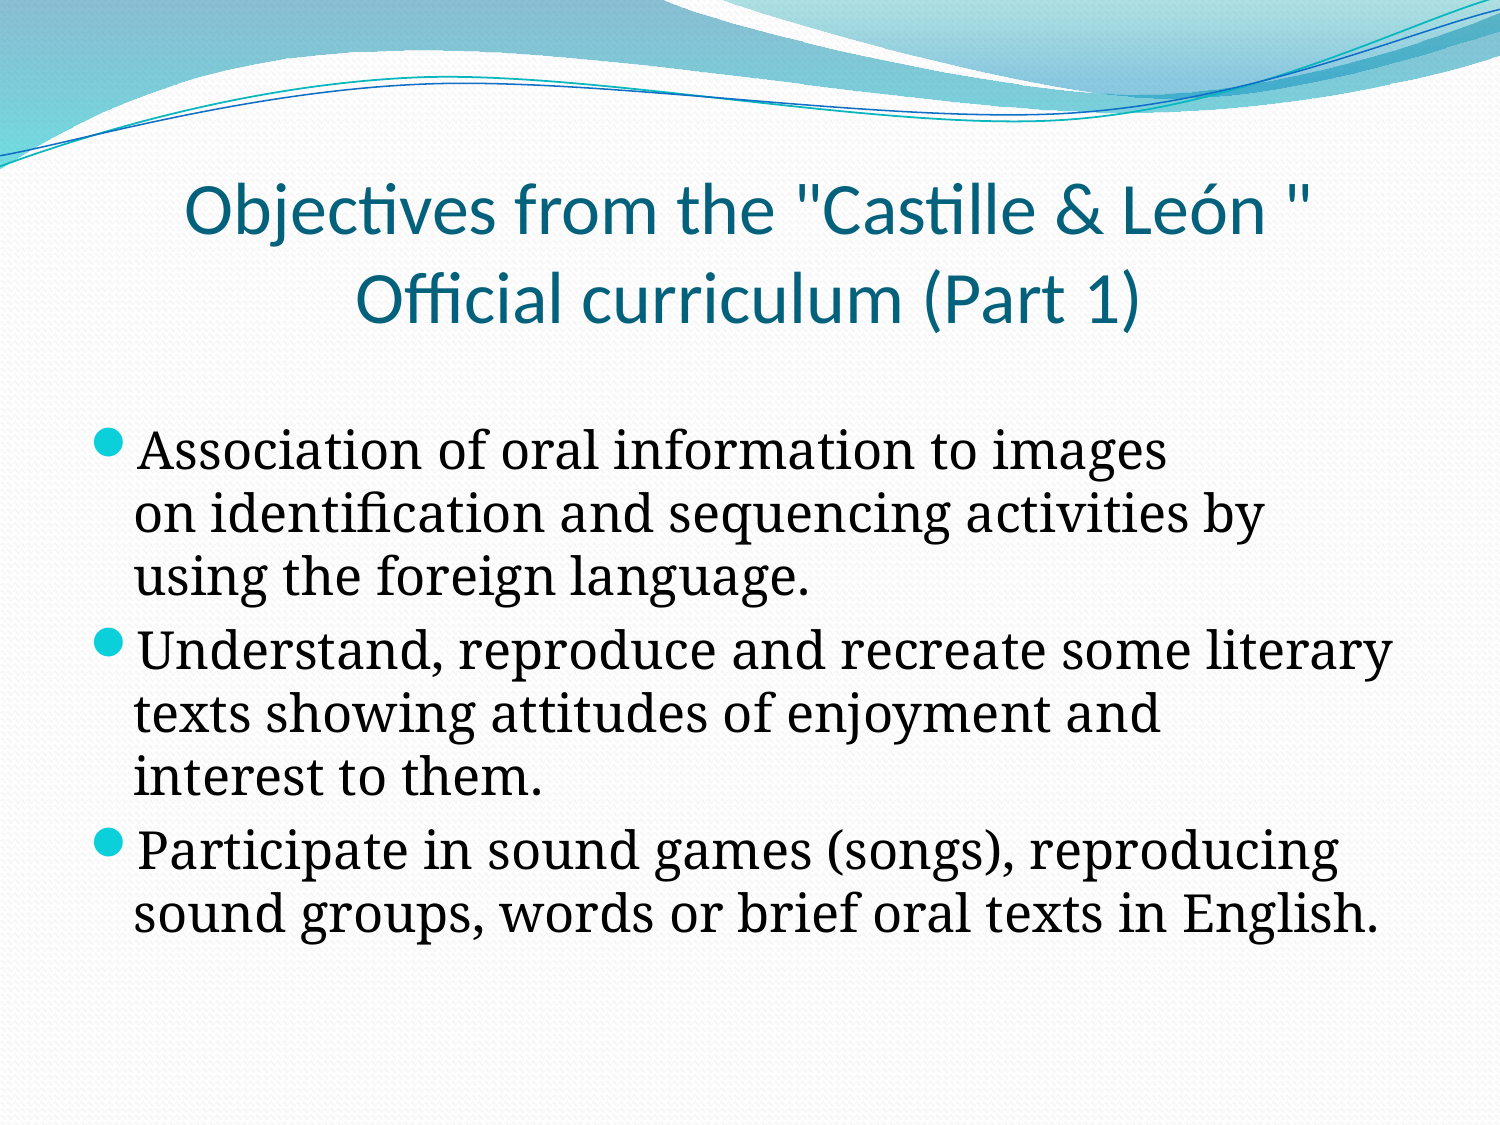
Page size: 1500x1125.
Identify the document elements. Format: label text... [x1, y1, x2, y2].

list Association of oral information to images on identification and sequencing activities by using the foreign language. Understand, reproduce and recreate some literary texts showing attitudes of enjoyment and interest to them. Participate in sound games (songs), reproducing sound groups, words or brief oral texts in English. [75, 409, 1425, 1000]
title Objectives from the "Castille & León " Official curriculum (Part 1) [75, 150, 1425, 339]
